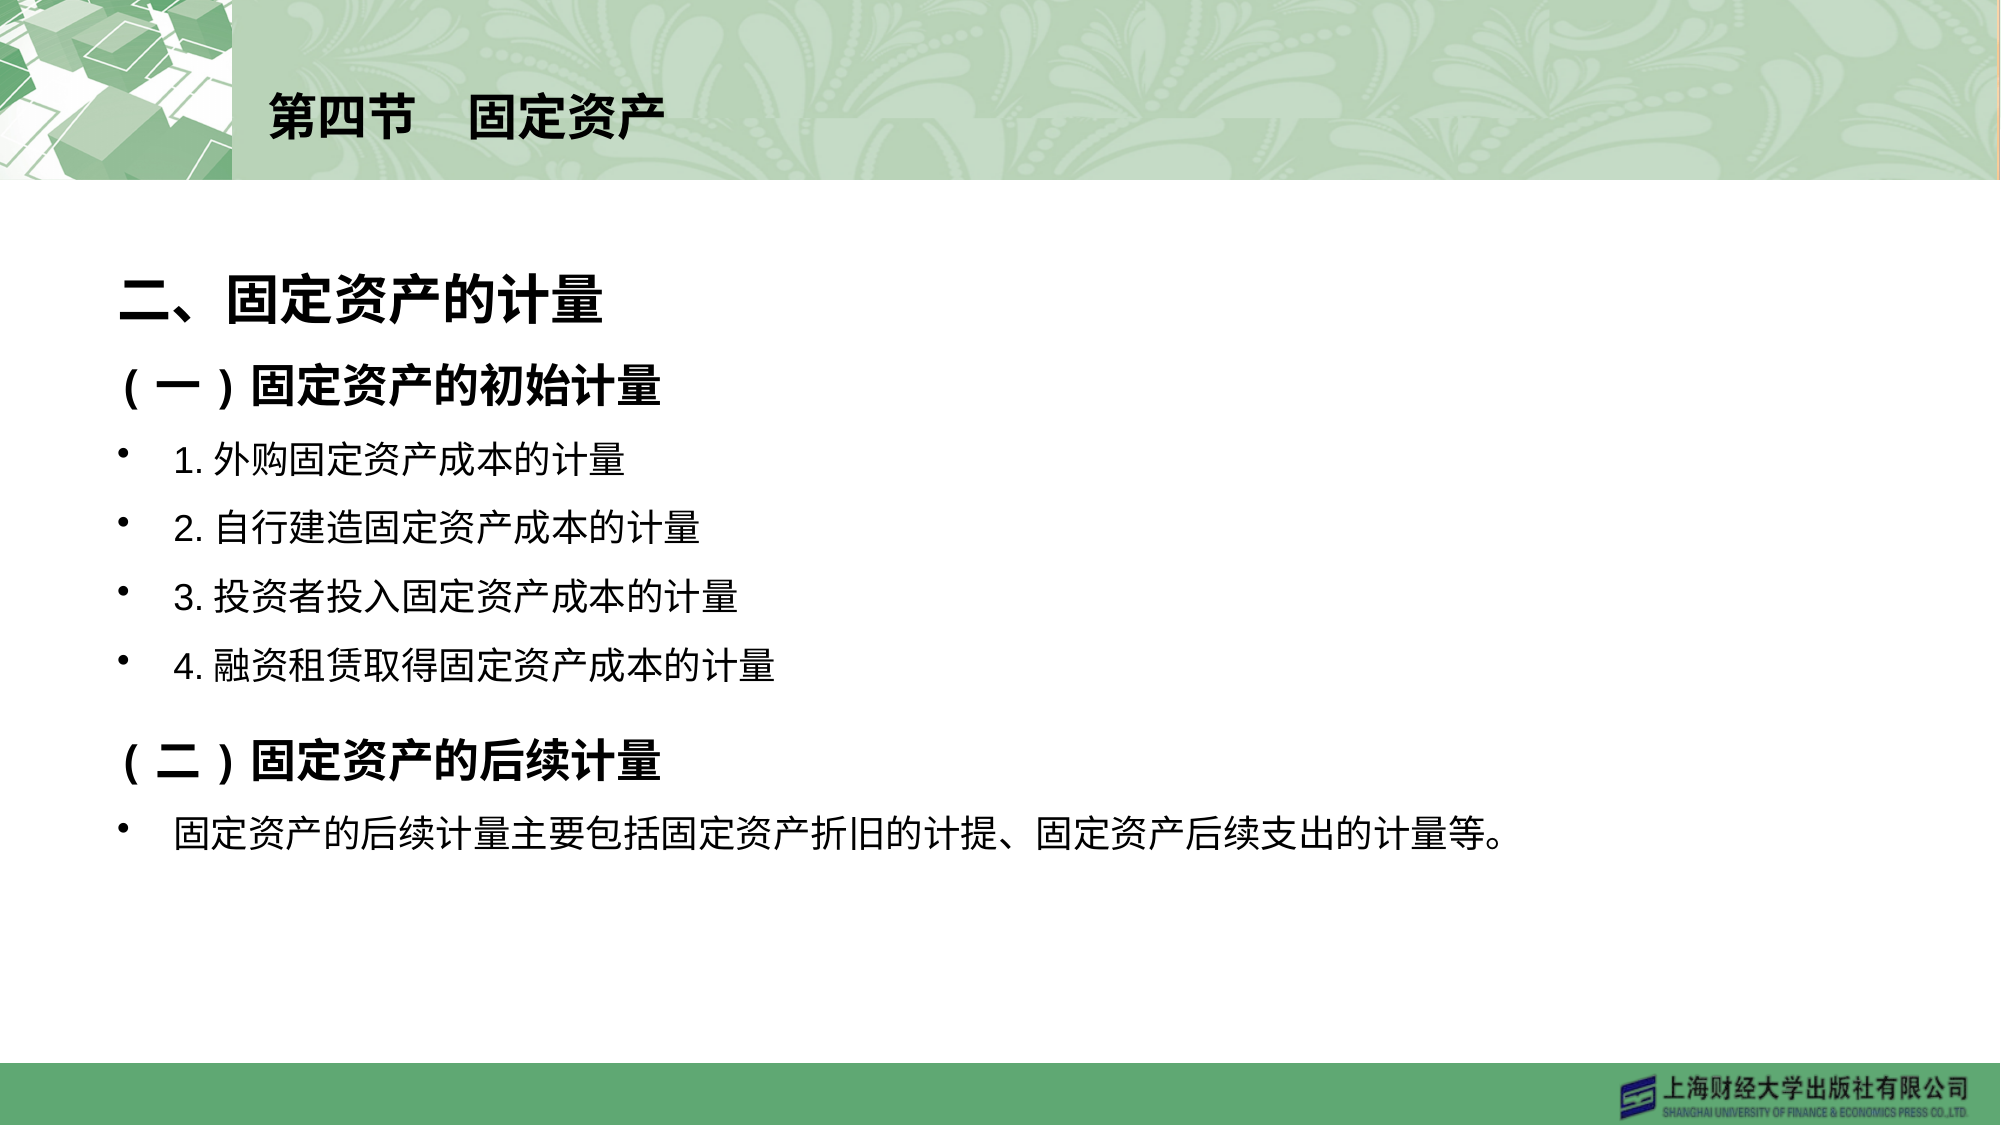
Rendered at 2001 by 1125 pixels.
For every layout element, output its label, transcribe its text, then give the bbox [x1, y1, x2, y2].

title 第四节 固定资产 [252, 64, 1609, 168]
picture [0, 0, 2001, 1125]
list 二、固定资产的计量 (一)固定资产的初始计量 1.外购固定资产成本的计量 2.自行建造固定资产成本的计量 3.投资者投入固定资产成本的计量 4.融资租赁取得固定资产成本的计量 (二)固定资产的后续计量 固定资产的后续计量主要包括固定资产折旧的计提、固定资产后续支出的计量等。 [102, 241, 1898, 1065]
